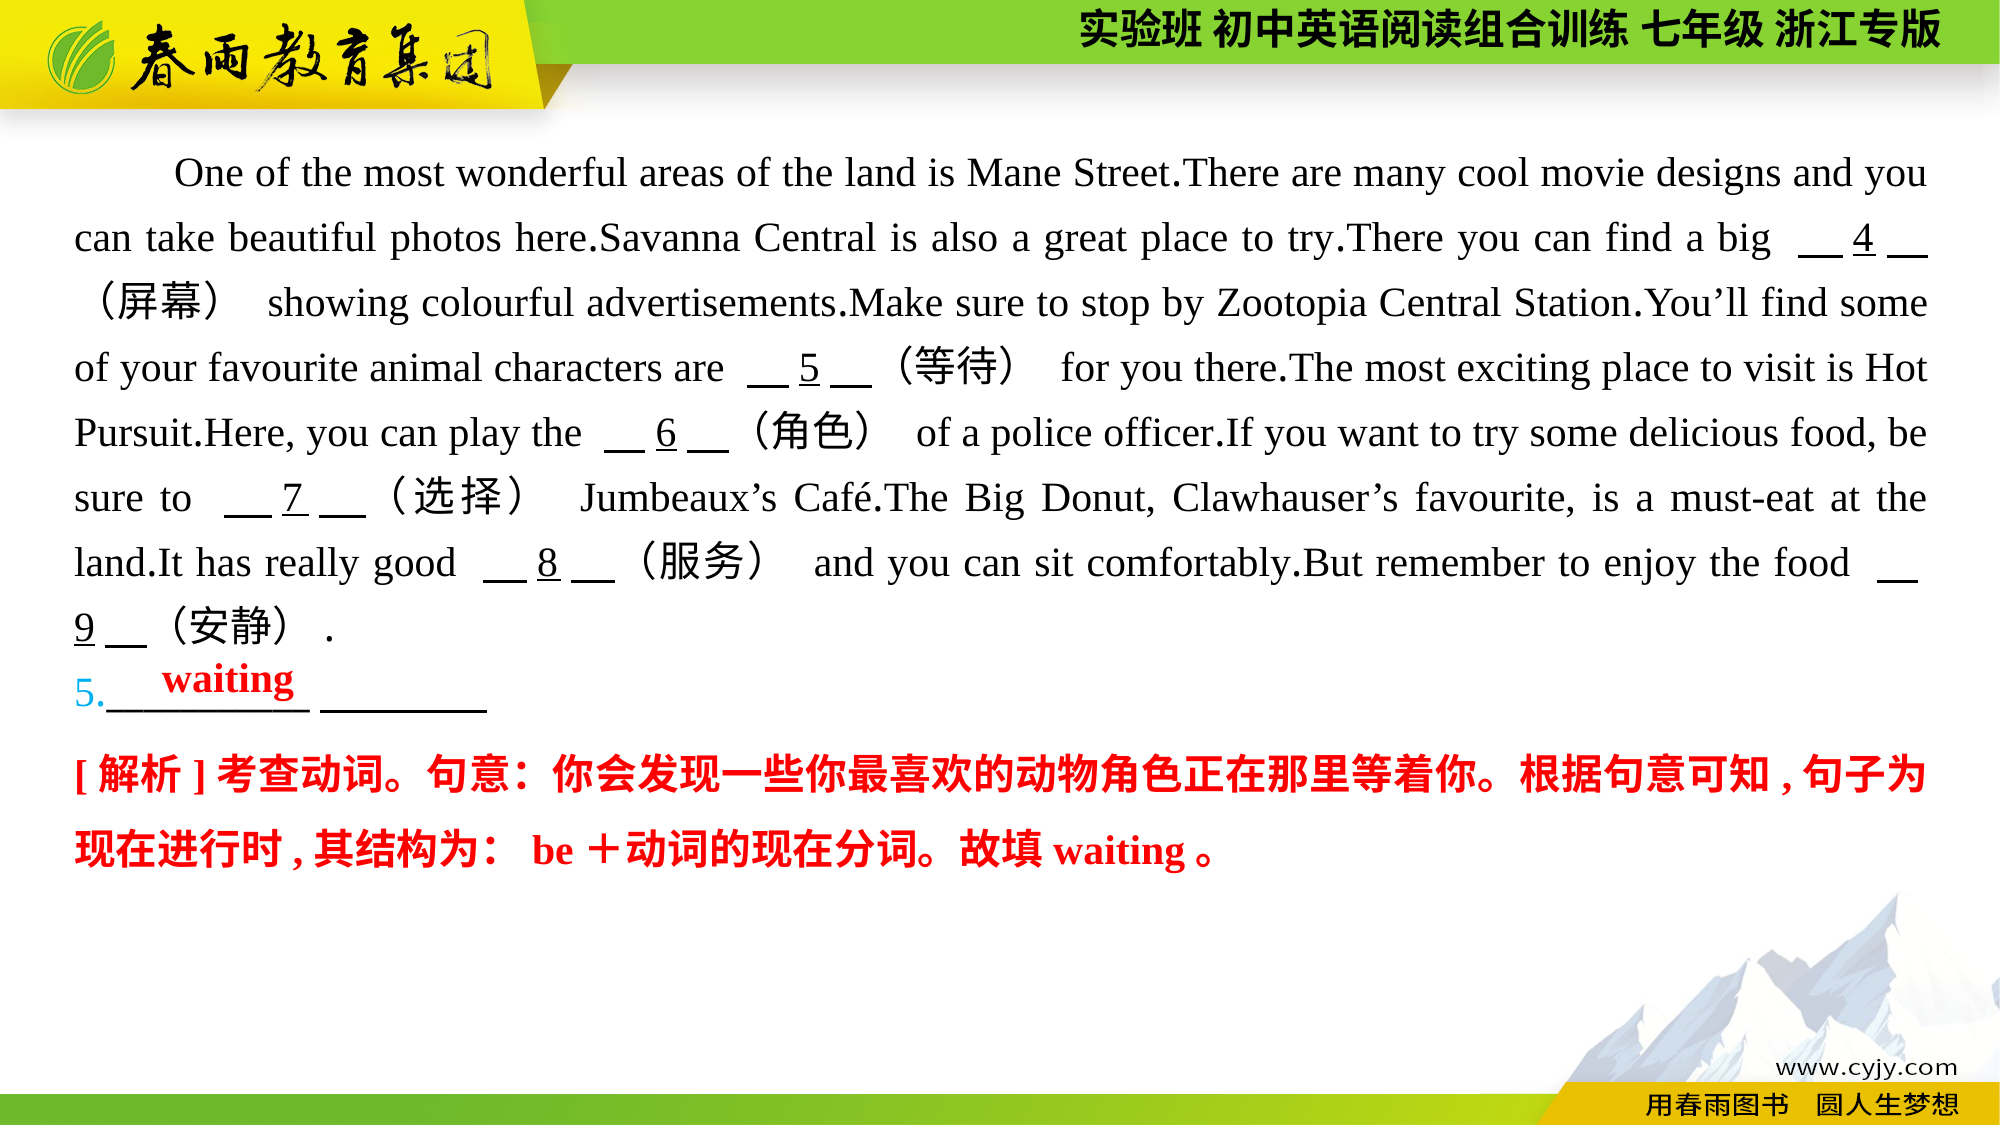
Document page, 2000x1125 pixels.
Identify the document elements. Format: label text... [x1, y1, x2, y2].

text_box waiting [147, 643, 310, 709]
picture [0, 0, 2000, 1125]
text_box [解析]考查动词。句意：你会发现一些你最喜欢的动物角色正在那里等着你。根据句意可知,句子为现在进行时,其结构为：be＋动词的现在分词。故填waiting。 [59, 715, 1944, 881]
list One of the most wonderful areas of the land is Mane Street.There are many cool movie designs and you can take beautiful photos here.Savanna Central is also a great place to try.There you can find a big 4 （屏幕） showing colourful advertisements.Make sure to stop by Zootopia Central Station.You’ll find some of your favourite animal characters are 5 （等待） for you there.The most exciting place to visit is Hot Pursuit.Here, you can play the 6 （角色） of a police officer.If you want to try some delicious food, be sure to 7 （选择） Jumbeaux’s Café.The Big Donut, Clawhauser’s favourite, is a must-eat at the land.It has really good 8 （服务） and you can sit comfortably.But remember to enjoy the food 9 （安静）. 5.___________ [59, 122, 1944, 715]
